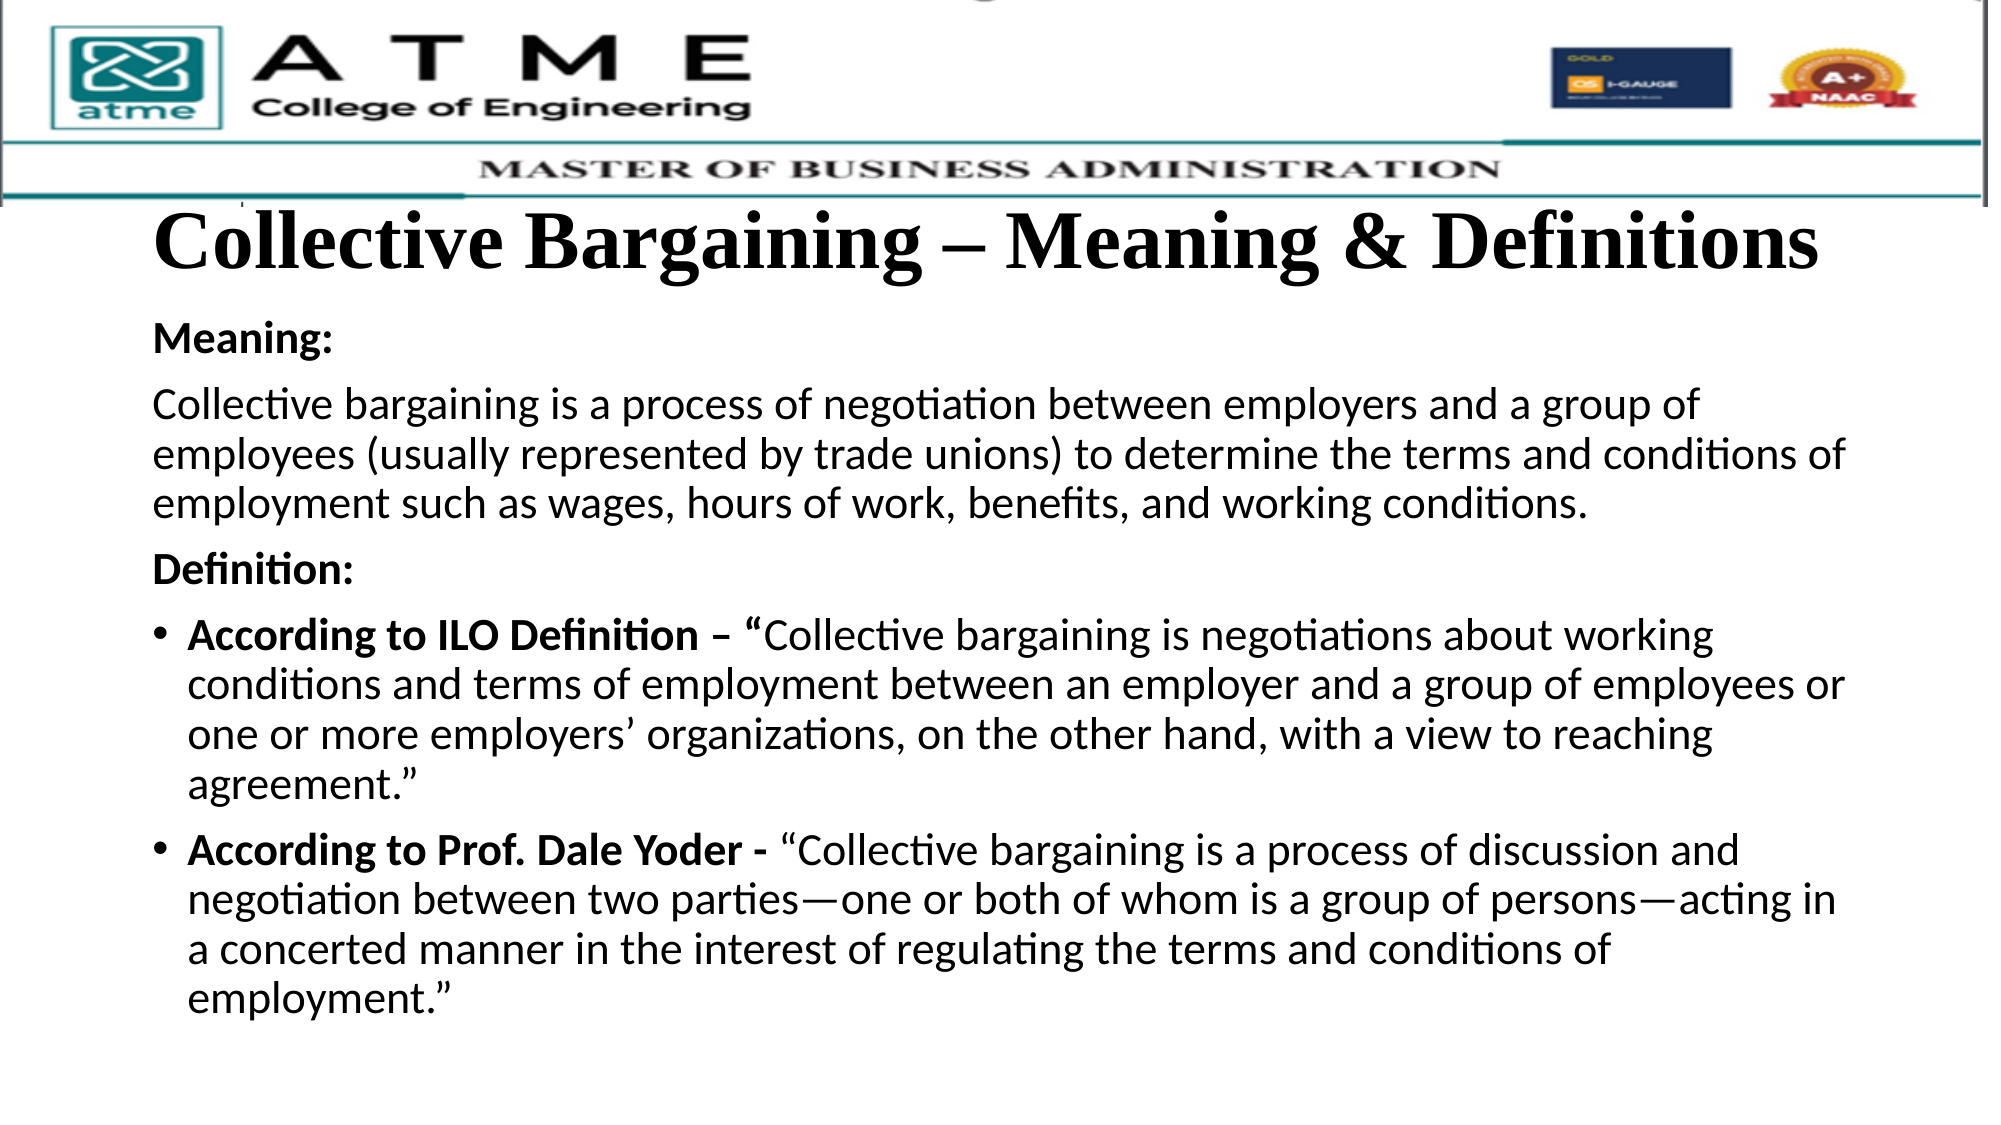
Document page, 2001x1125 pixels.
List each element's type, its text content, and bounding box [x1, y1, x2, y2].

list Meaning: Collective bargaining is a process of negotiation between employers and a group of employees (usually represented by trade unions) to determine the terms and conditions of employment such as wages, hours of work, benefits, and working conditions. Definition: According to ILO Definition – “Collective bargaining is negotiations about working conditions and terms of employment between an employer and a group of employees or one or more employers’ organizations, on the other hand, with a view to reaching agreement.” According to Prof. Dale Yoder - “Collective bargaining is a process of discussion and negotiation between two parties—one or both of whom is a group of persons—acting in a concerted manner in the interest of regulating the terms and conditions of employment.” [137, 306, 1863, 1044]
title Collective Bargaining – Meaning & Definitions [137, 132, 1863, 306]
picture [0, 0, 1988, 207]
